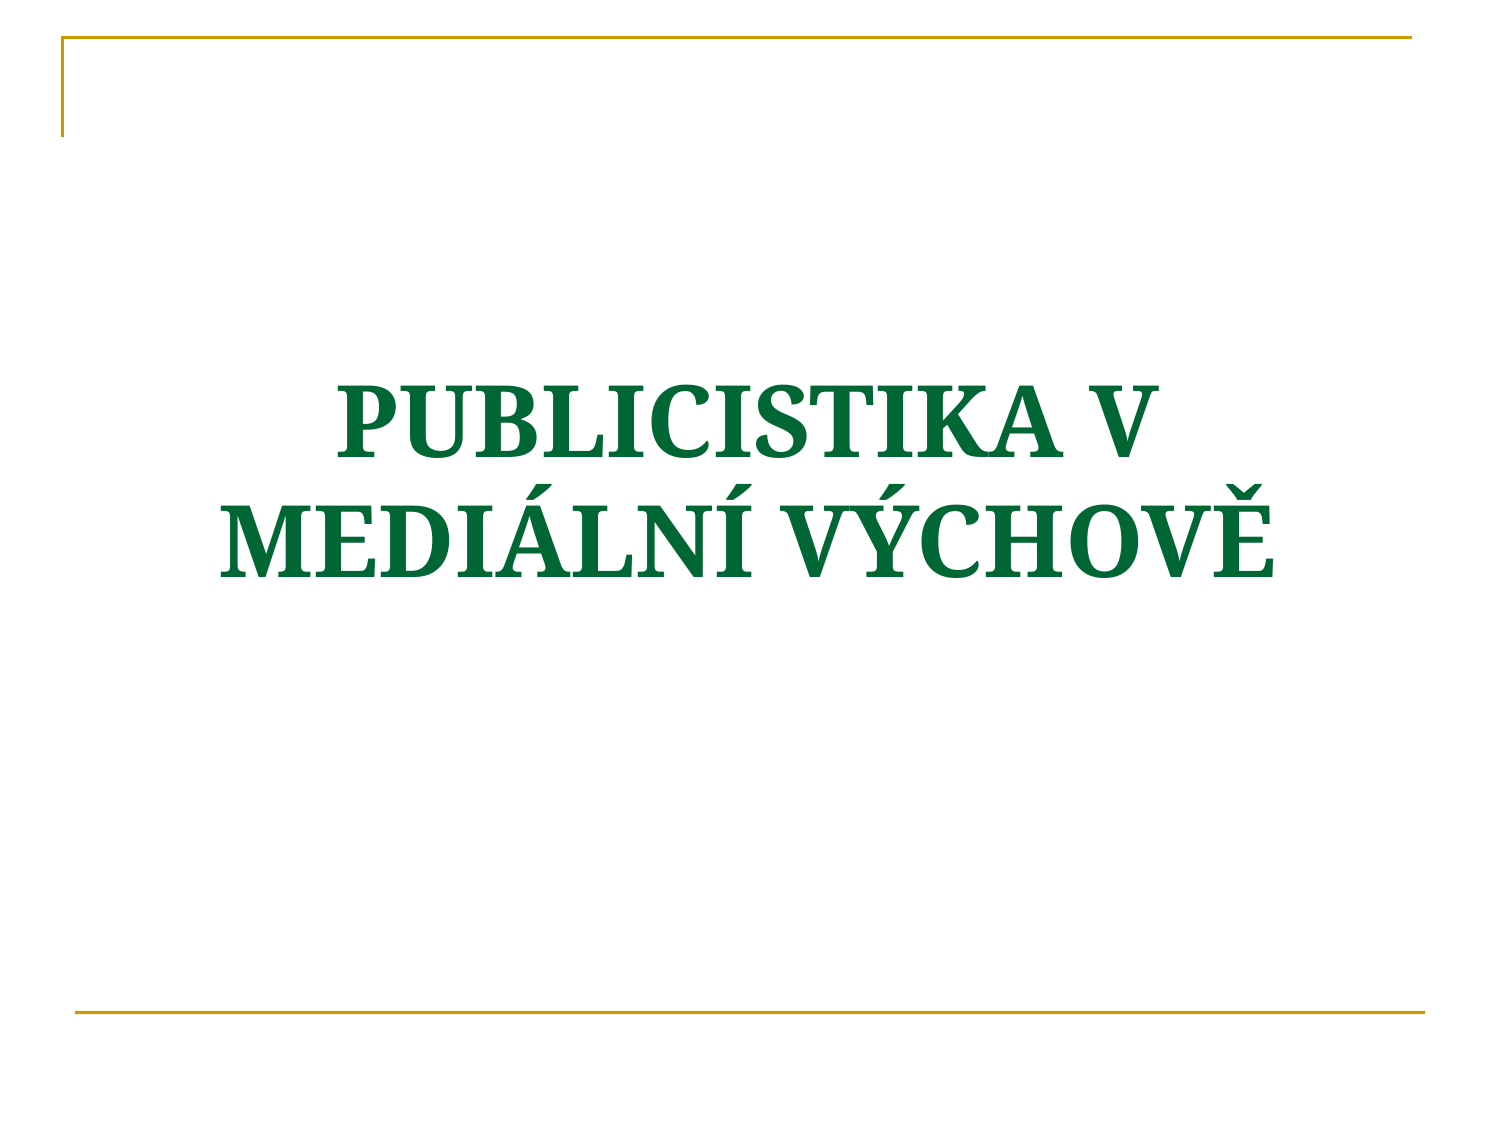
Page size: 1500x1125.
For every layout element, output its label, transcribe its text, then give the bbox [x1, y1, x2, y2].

title Publicistika v mediální výchově [41, 349, 1455, 502]
